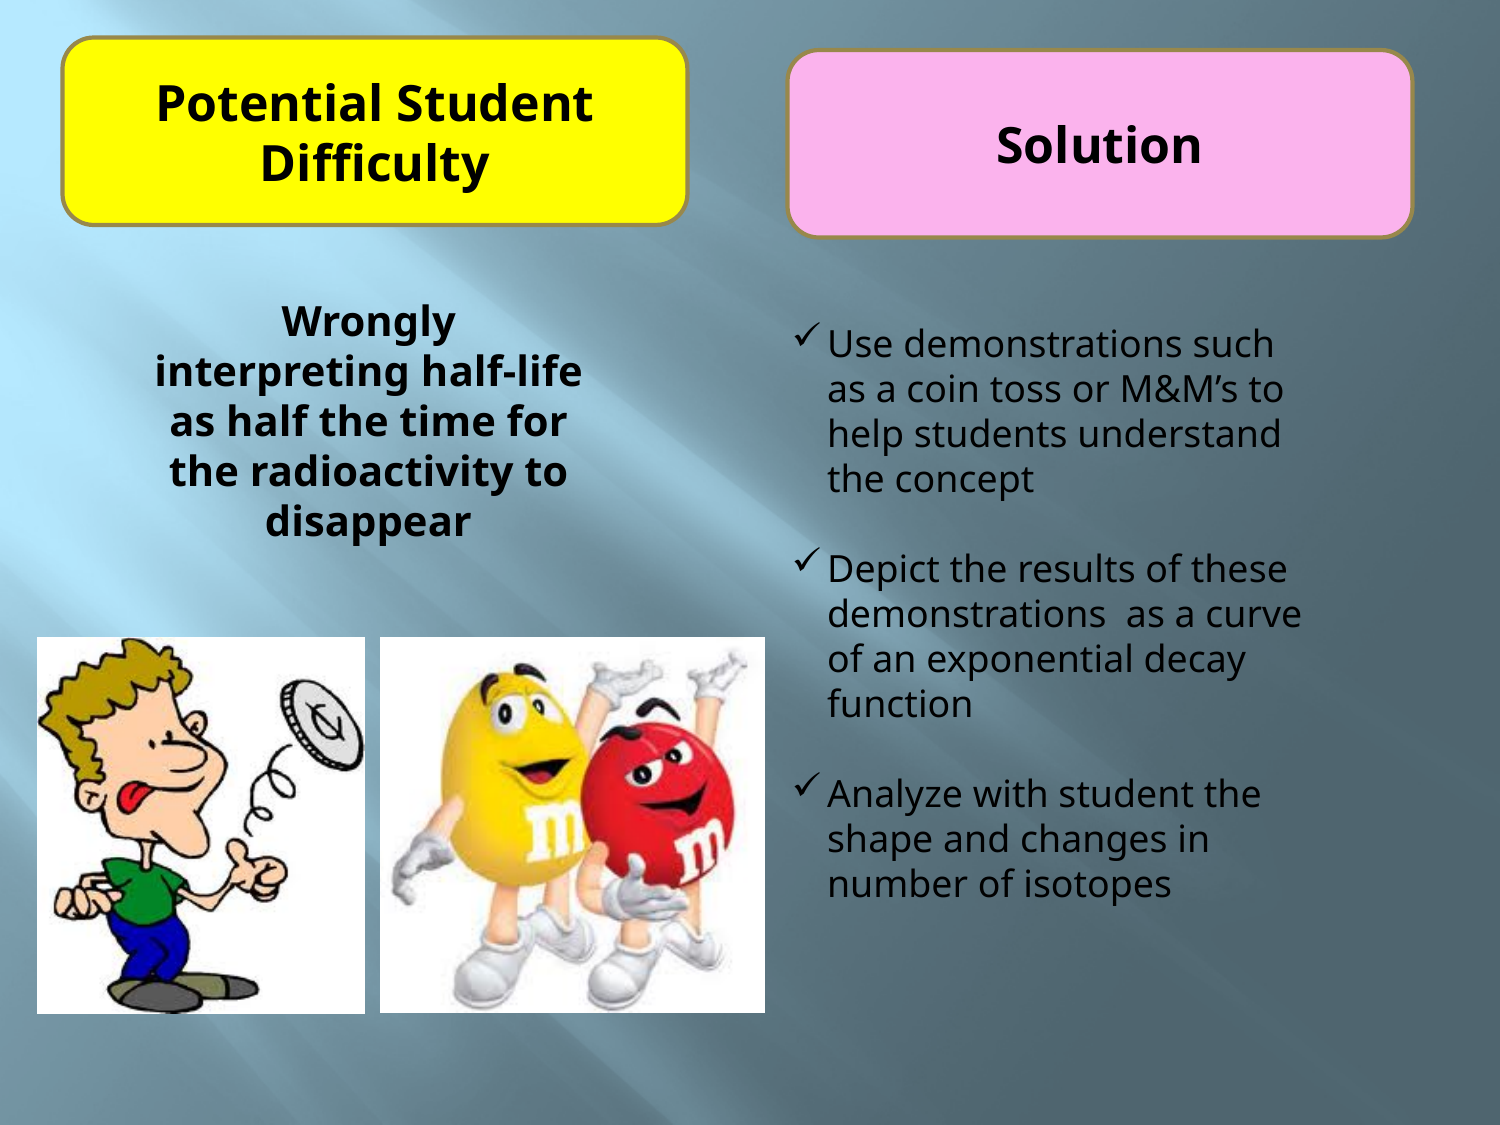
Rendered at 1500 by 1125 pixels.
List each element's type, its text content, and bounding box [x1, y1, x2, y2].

picture [380, 637, 766, 1013]
text_box Potential Student Difficulty [60, 35, 690, 228]
text_box Use demonstrations such as a coin toss or M&M’s to help students understand the concept Depict the results of these demonstrations as a curve of an exponential decay function Analyze with student the shape and changes in number of isotopes [662, 312, 1338, 913]
text_box Wrongly interpreting half-life as half the time for the radioactivity to disappear [137, 287, 600, 553]
text_box Solution [785, 47, 1415, 240]
picture [37, 637, 365, 1015]
